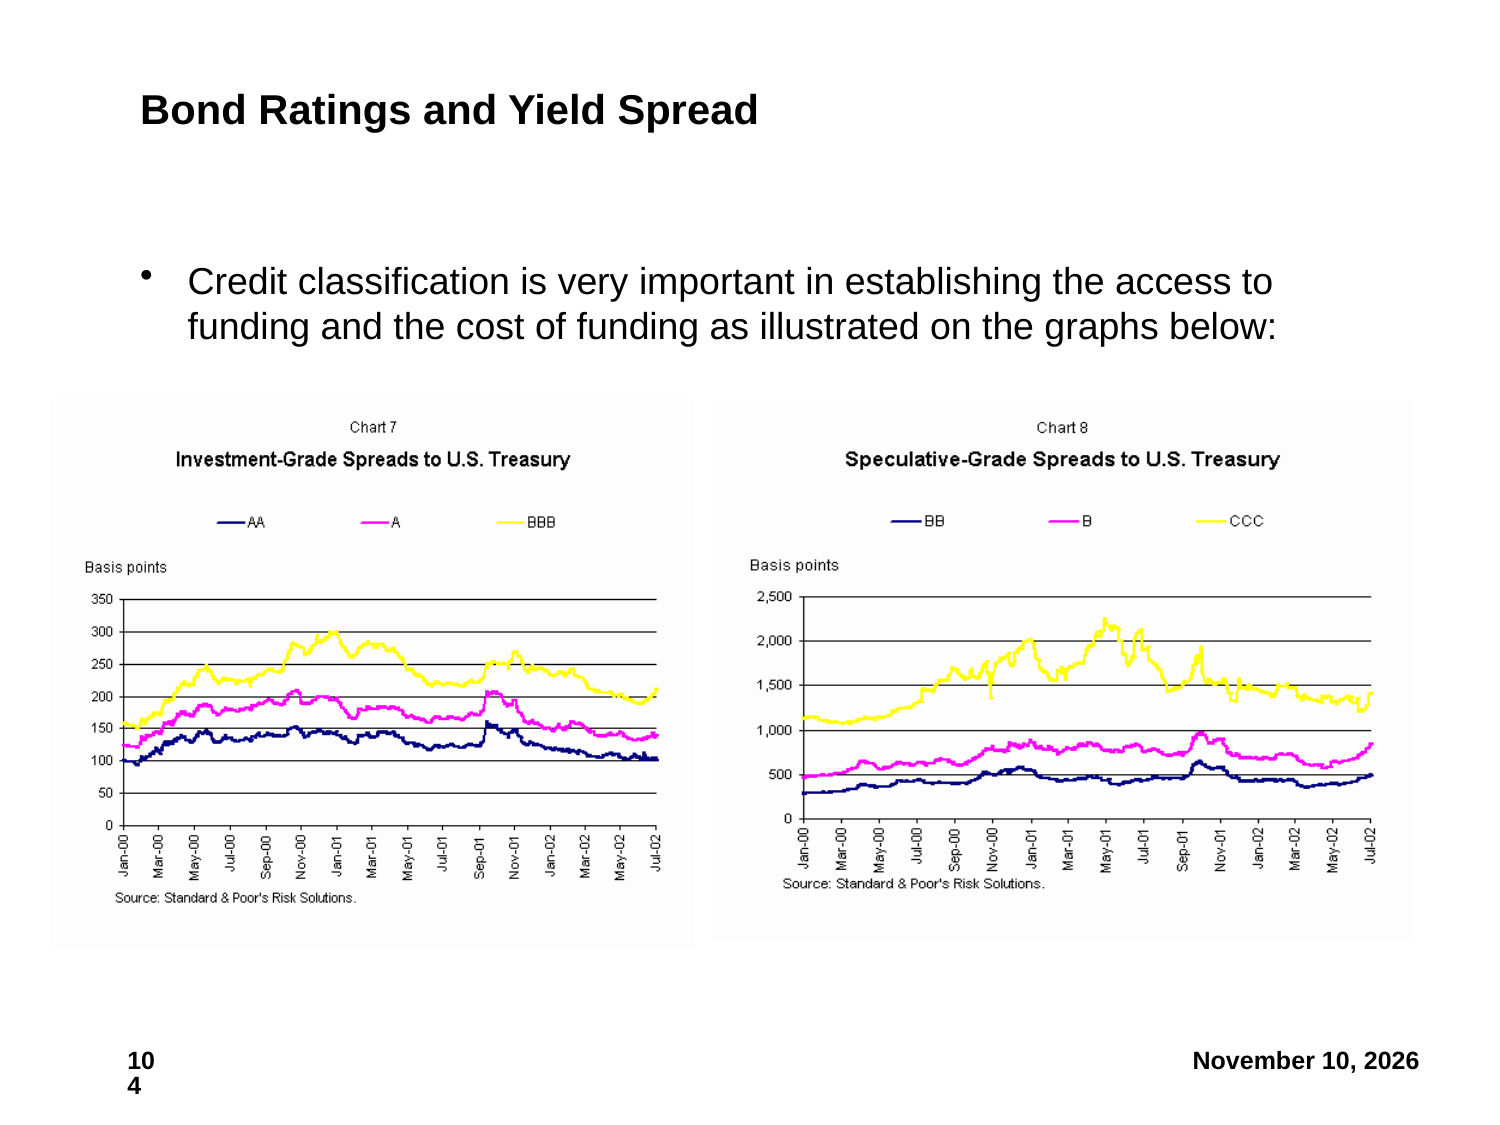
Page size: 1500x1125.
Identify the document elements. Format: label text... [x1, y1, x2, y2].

title Bond Ratings and Yield Spread [124, 74, 1376, 226]
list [49, 399, 695, 949]
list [712, 400, 1413, 940]
list Credit classification is very important in establishing the access to funding and the cost of funding as illustrated on the graphs below: [124, 249, 1413, 1001]
